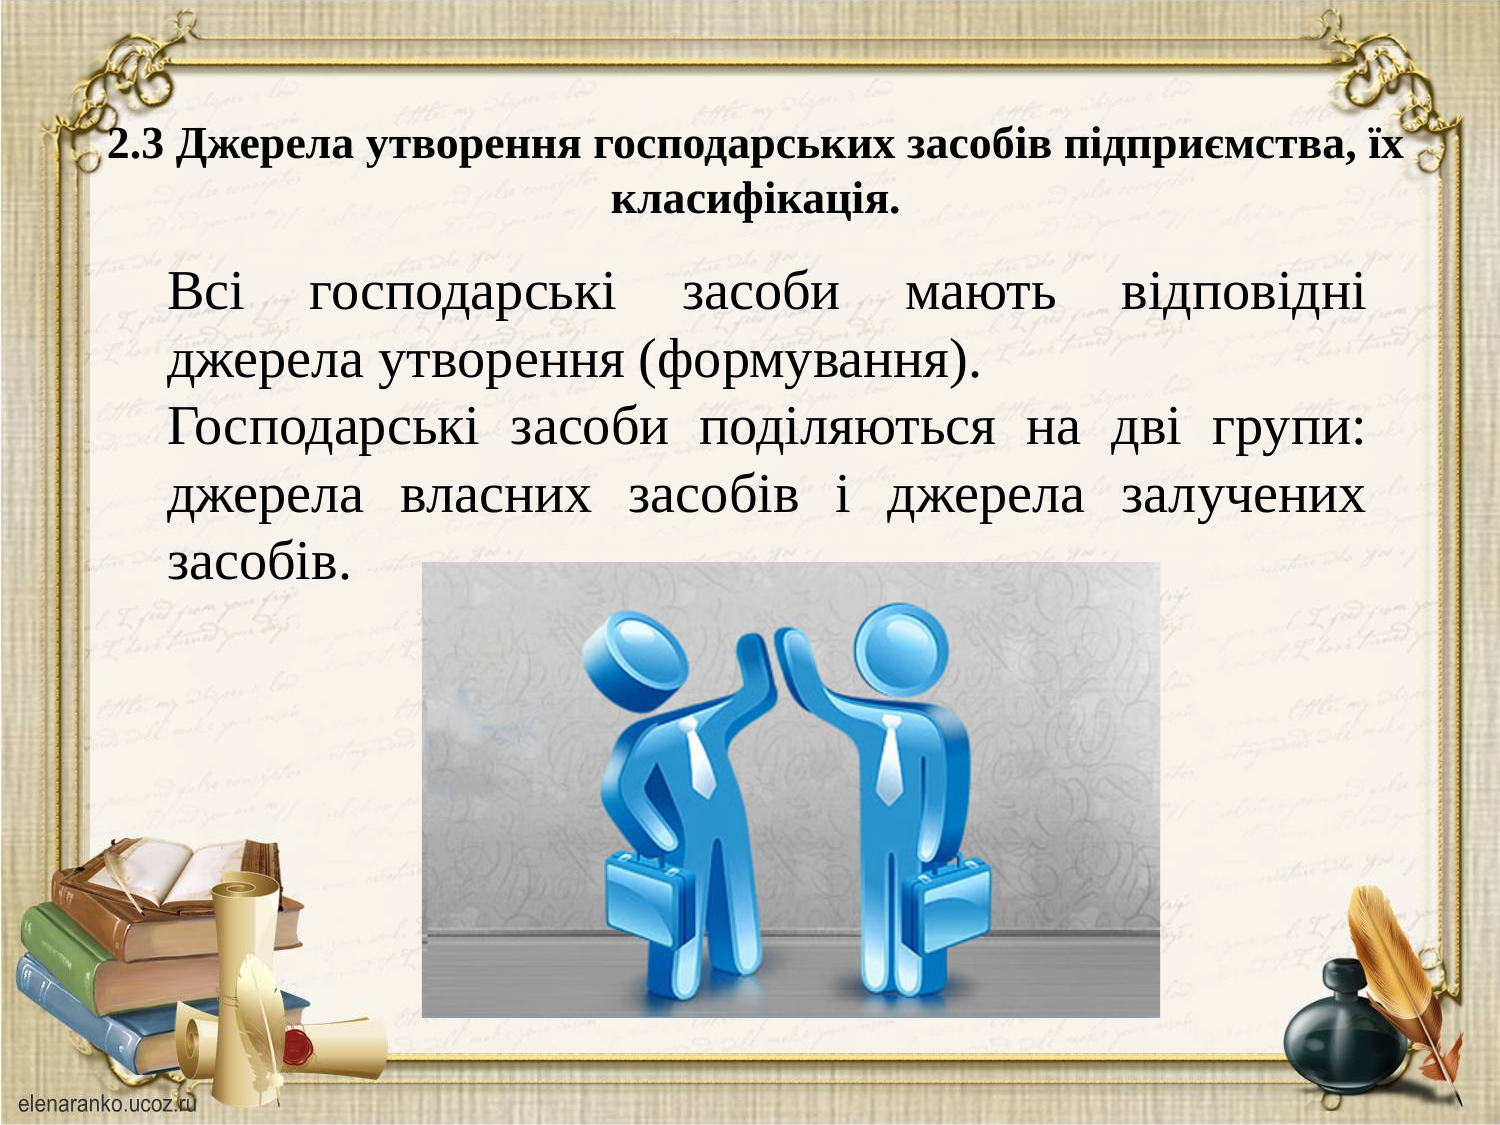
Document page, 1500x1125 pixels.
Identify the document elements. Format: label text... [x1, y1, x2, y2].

text_box Всі господарські засоби мають відповідні джерела утворення (формування). Господарські засоби поділяються на дві групи: джерела власних засобів і джерела залучених засобів. [152, 246, 1383, 599]
text_box 2.3 Джерела утворення господарських засобів підприємства, їх класифікація. [58, 105, 1453, 231]
picture [0, 0, 1500, 1125]
